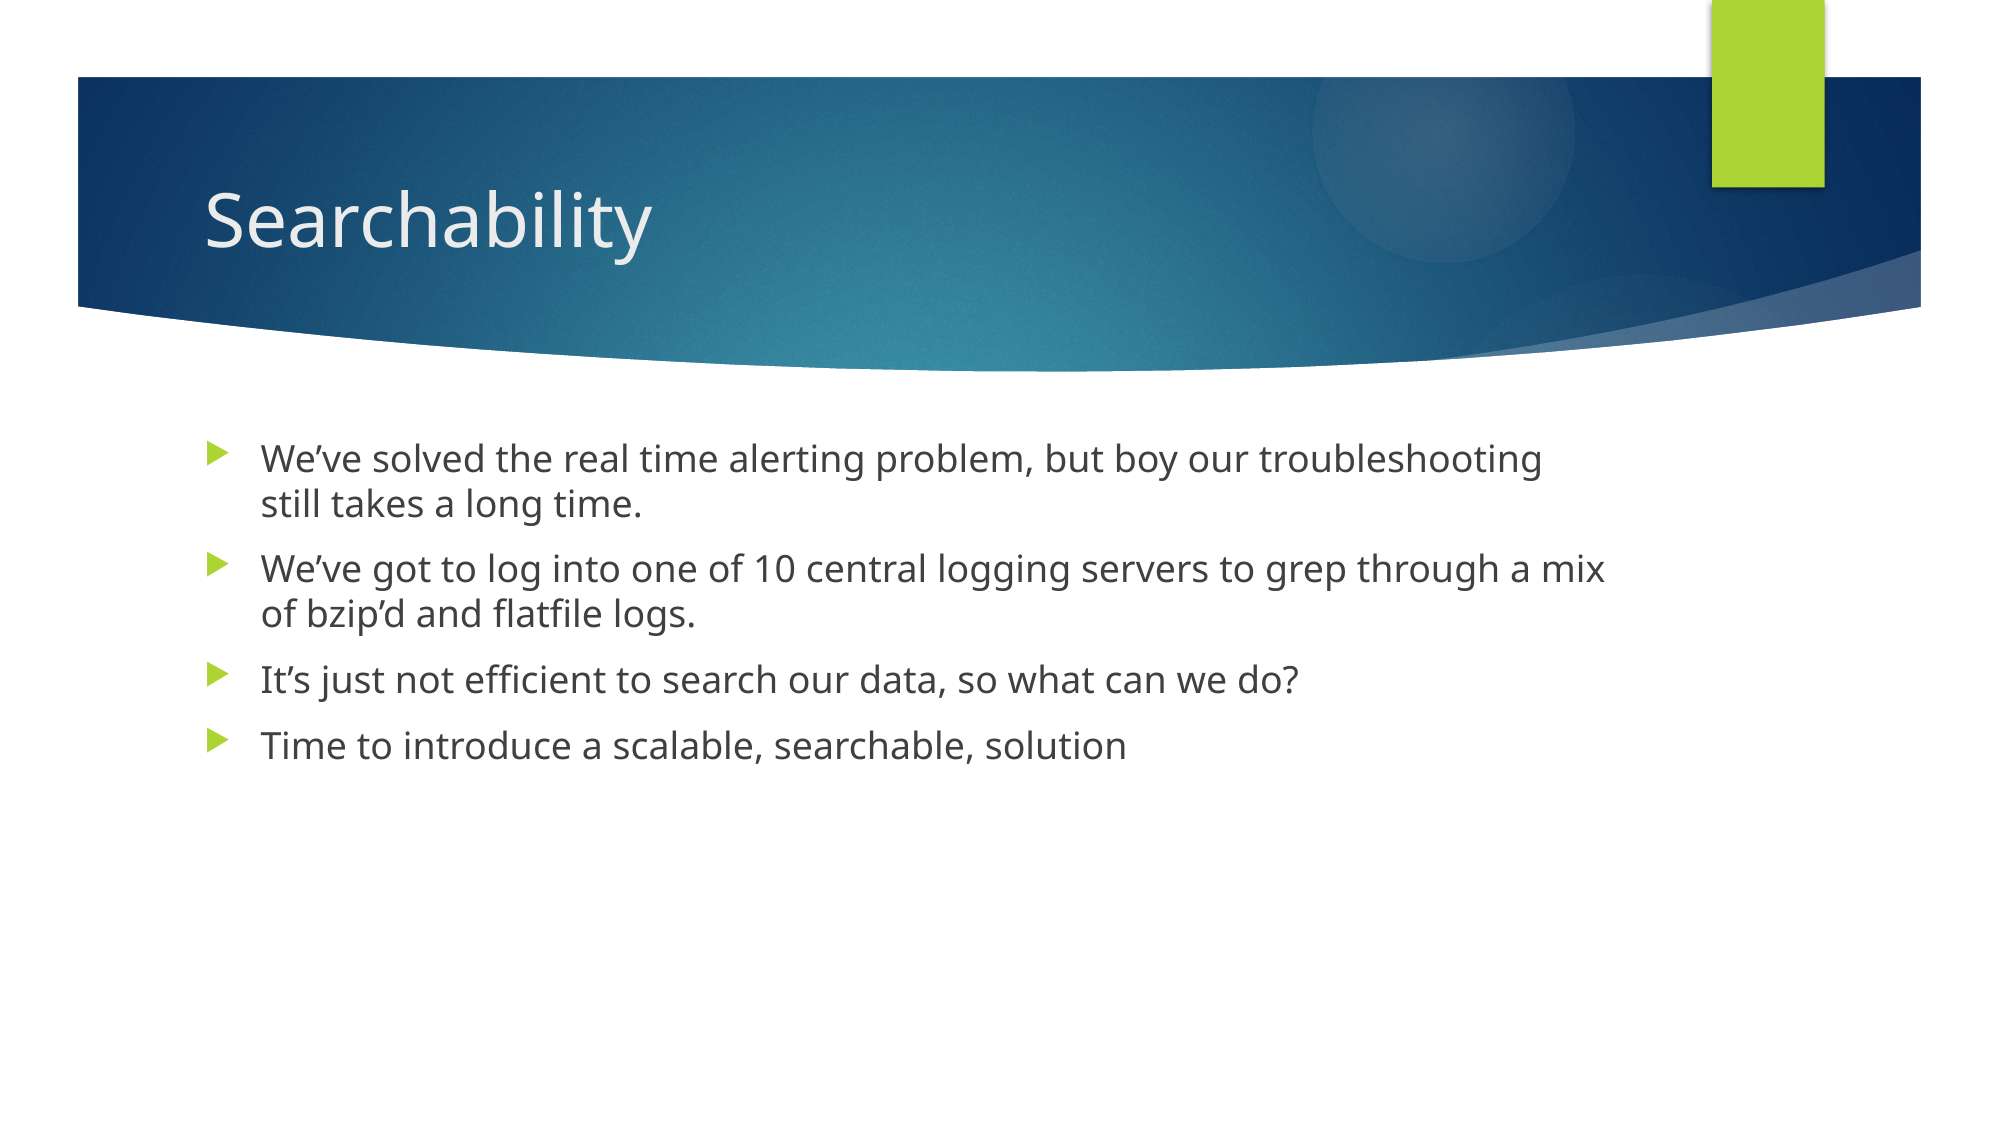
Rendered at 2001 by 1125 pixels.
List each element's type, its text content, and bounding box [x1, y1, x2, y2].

title Searchability [189, 159, 1627, 276]
list We’ve solved the real time alerting problem, but boy our troubleshooting still takes a long time. We’ve got to log into one of 10 central logging servers to grep through a mix of bzip’d and flatfile logs. It’s just not efficient to search our data, so what can we do? Time to introduce a scalable, searchable, solution [189, 427, 1627, 988]
